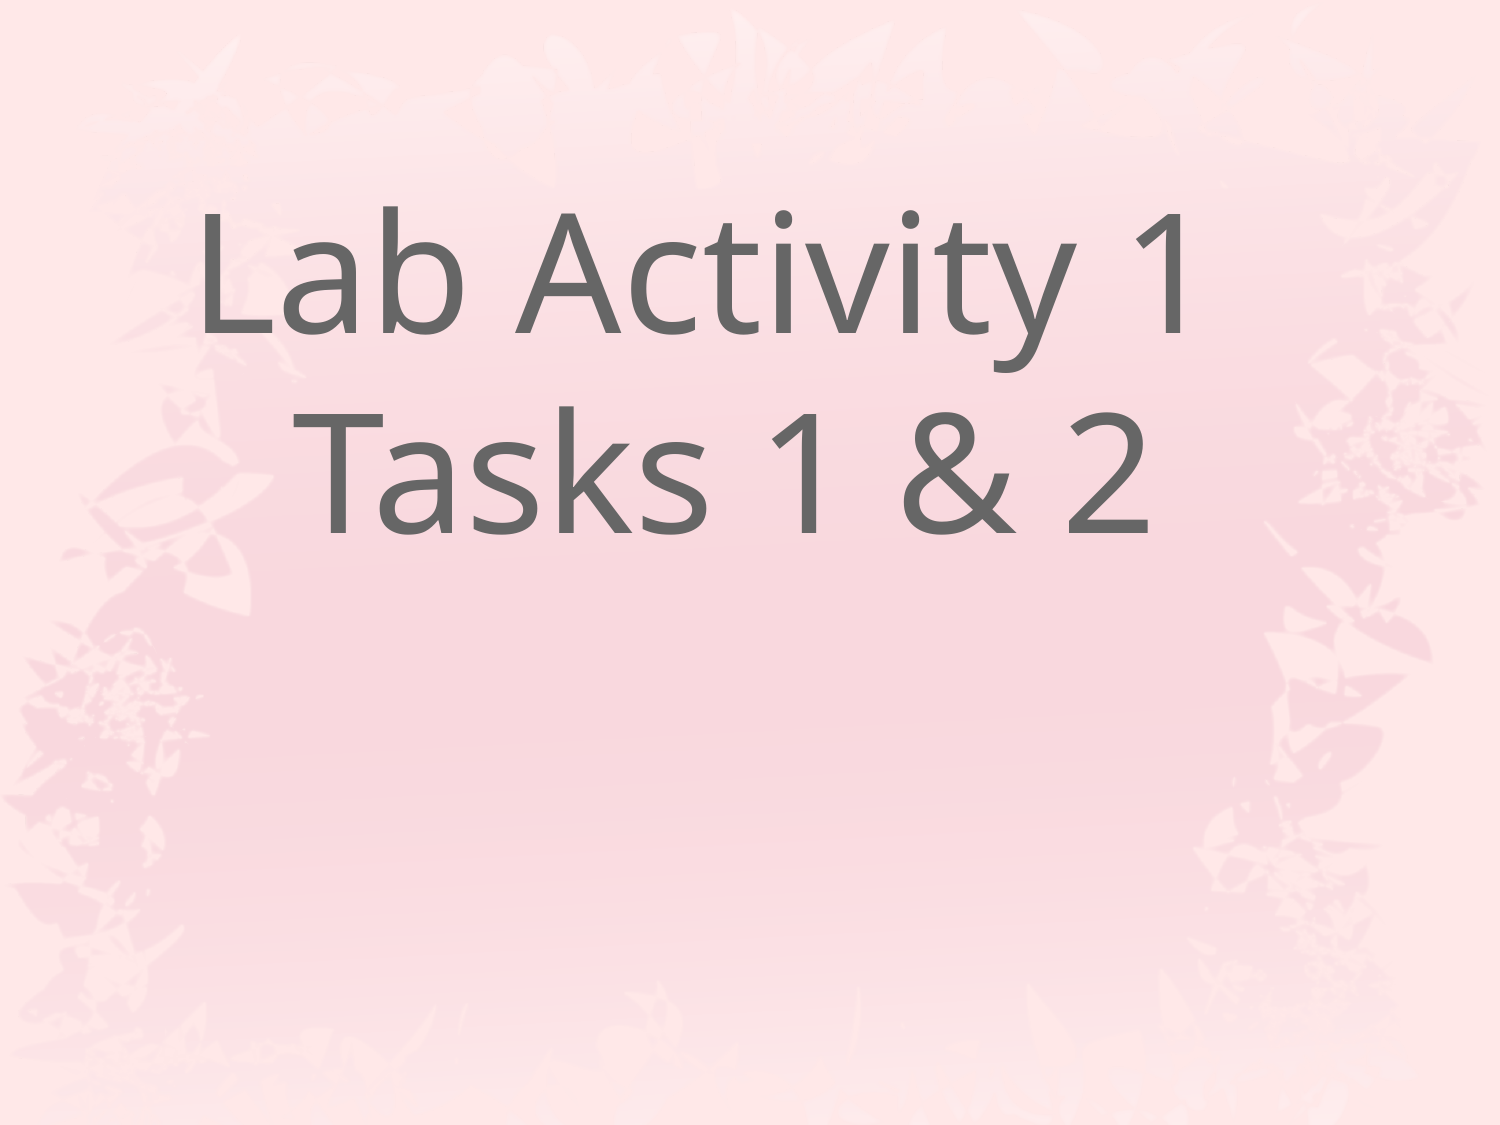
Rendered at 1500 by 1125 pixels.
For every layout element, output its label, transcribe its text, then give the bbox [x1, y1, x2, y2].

picture [0, 0, 1500, 1125]
text_box Lab Activity 1 Tasks 1 & 2 [49, 237, 1400, 497]
